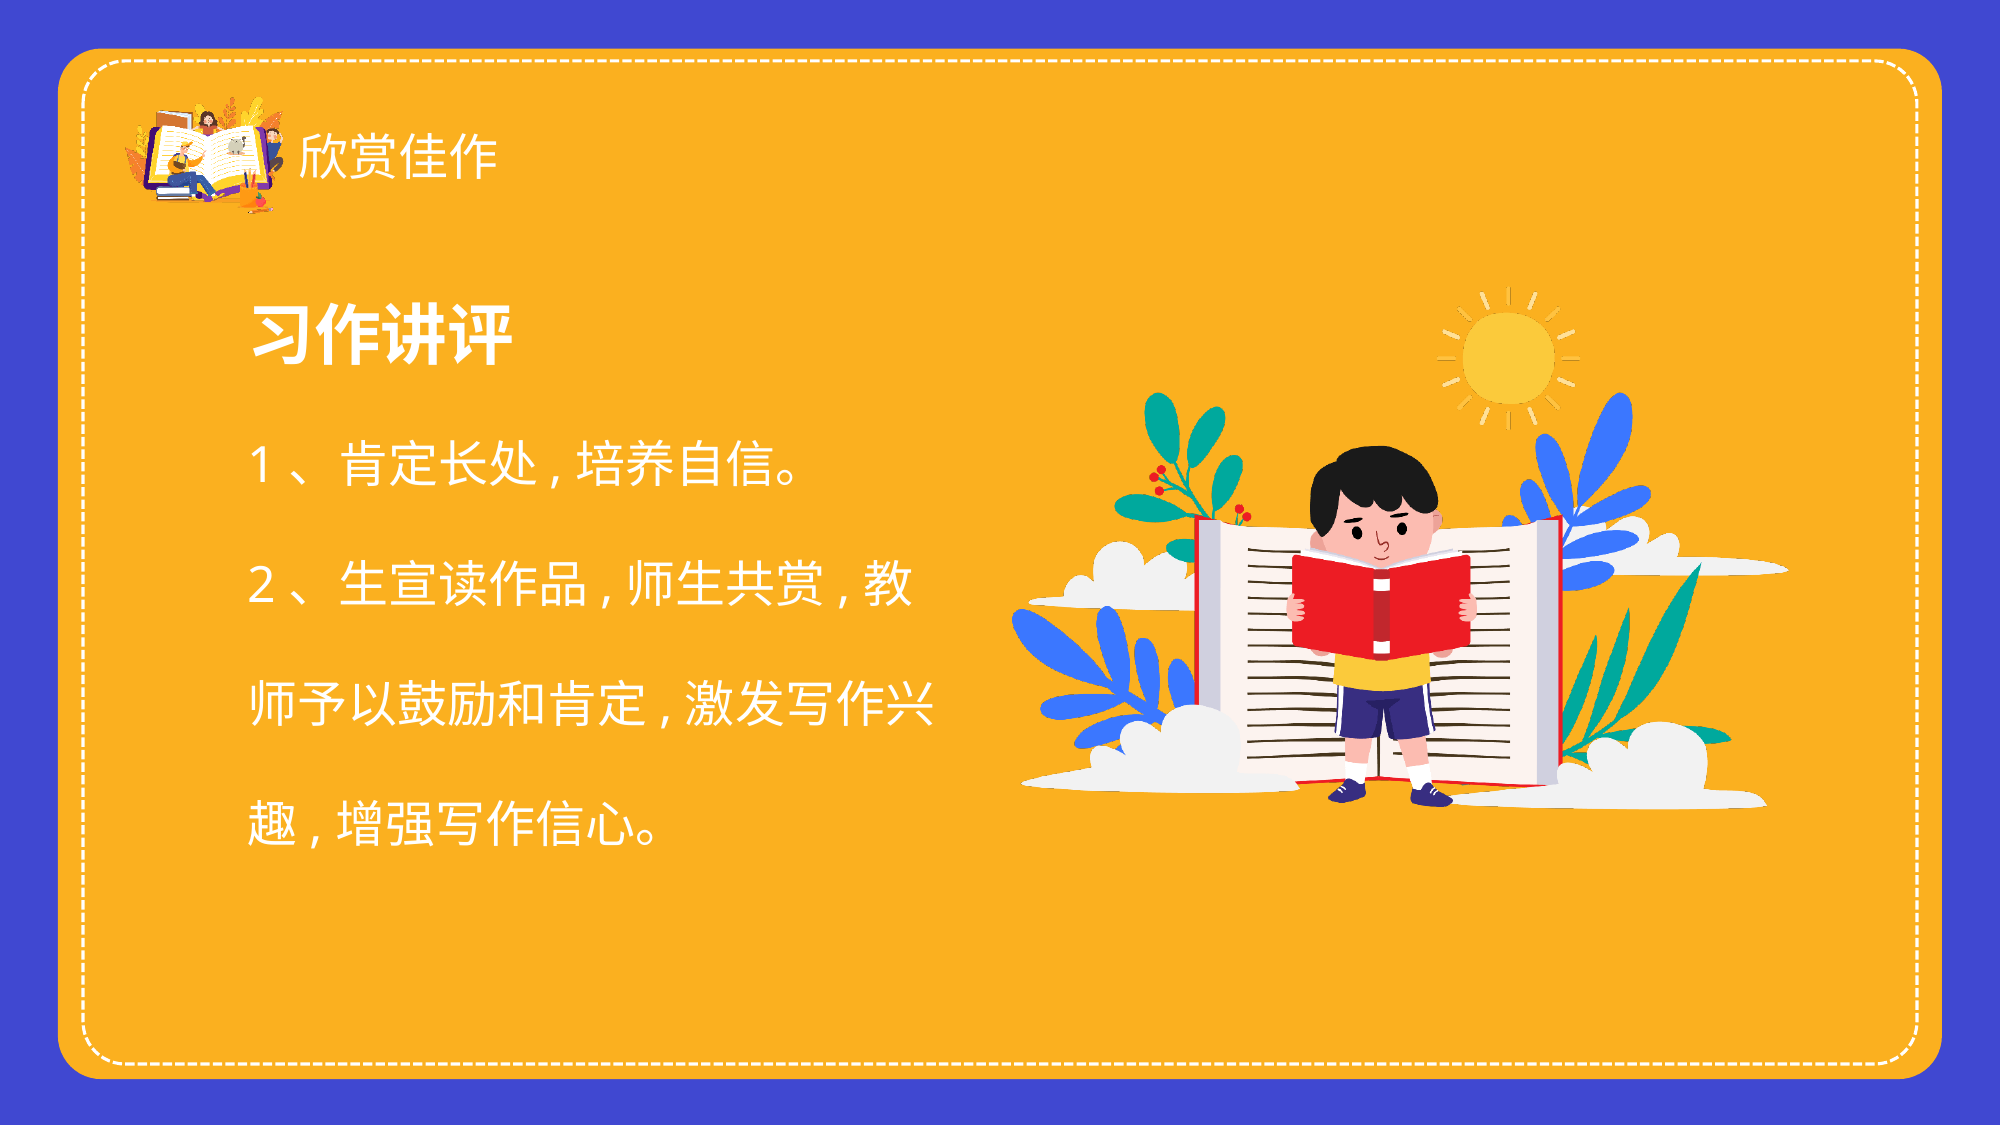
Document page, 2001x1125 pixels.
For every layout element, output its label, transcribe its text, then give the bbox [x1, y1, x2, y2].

picture [958, 124, 1823, 989]
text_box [119, 71, 784, 240]
text_box 习作讲评 1、肯定长处,培养自信。 2、生宣读作品,师生共赏,教师予以鼓励和肯定,激发写作兴趣,增强写作信心。 [232, 205, 958, 861]
